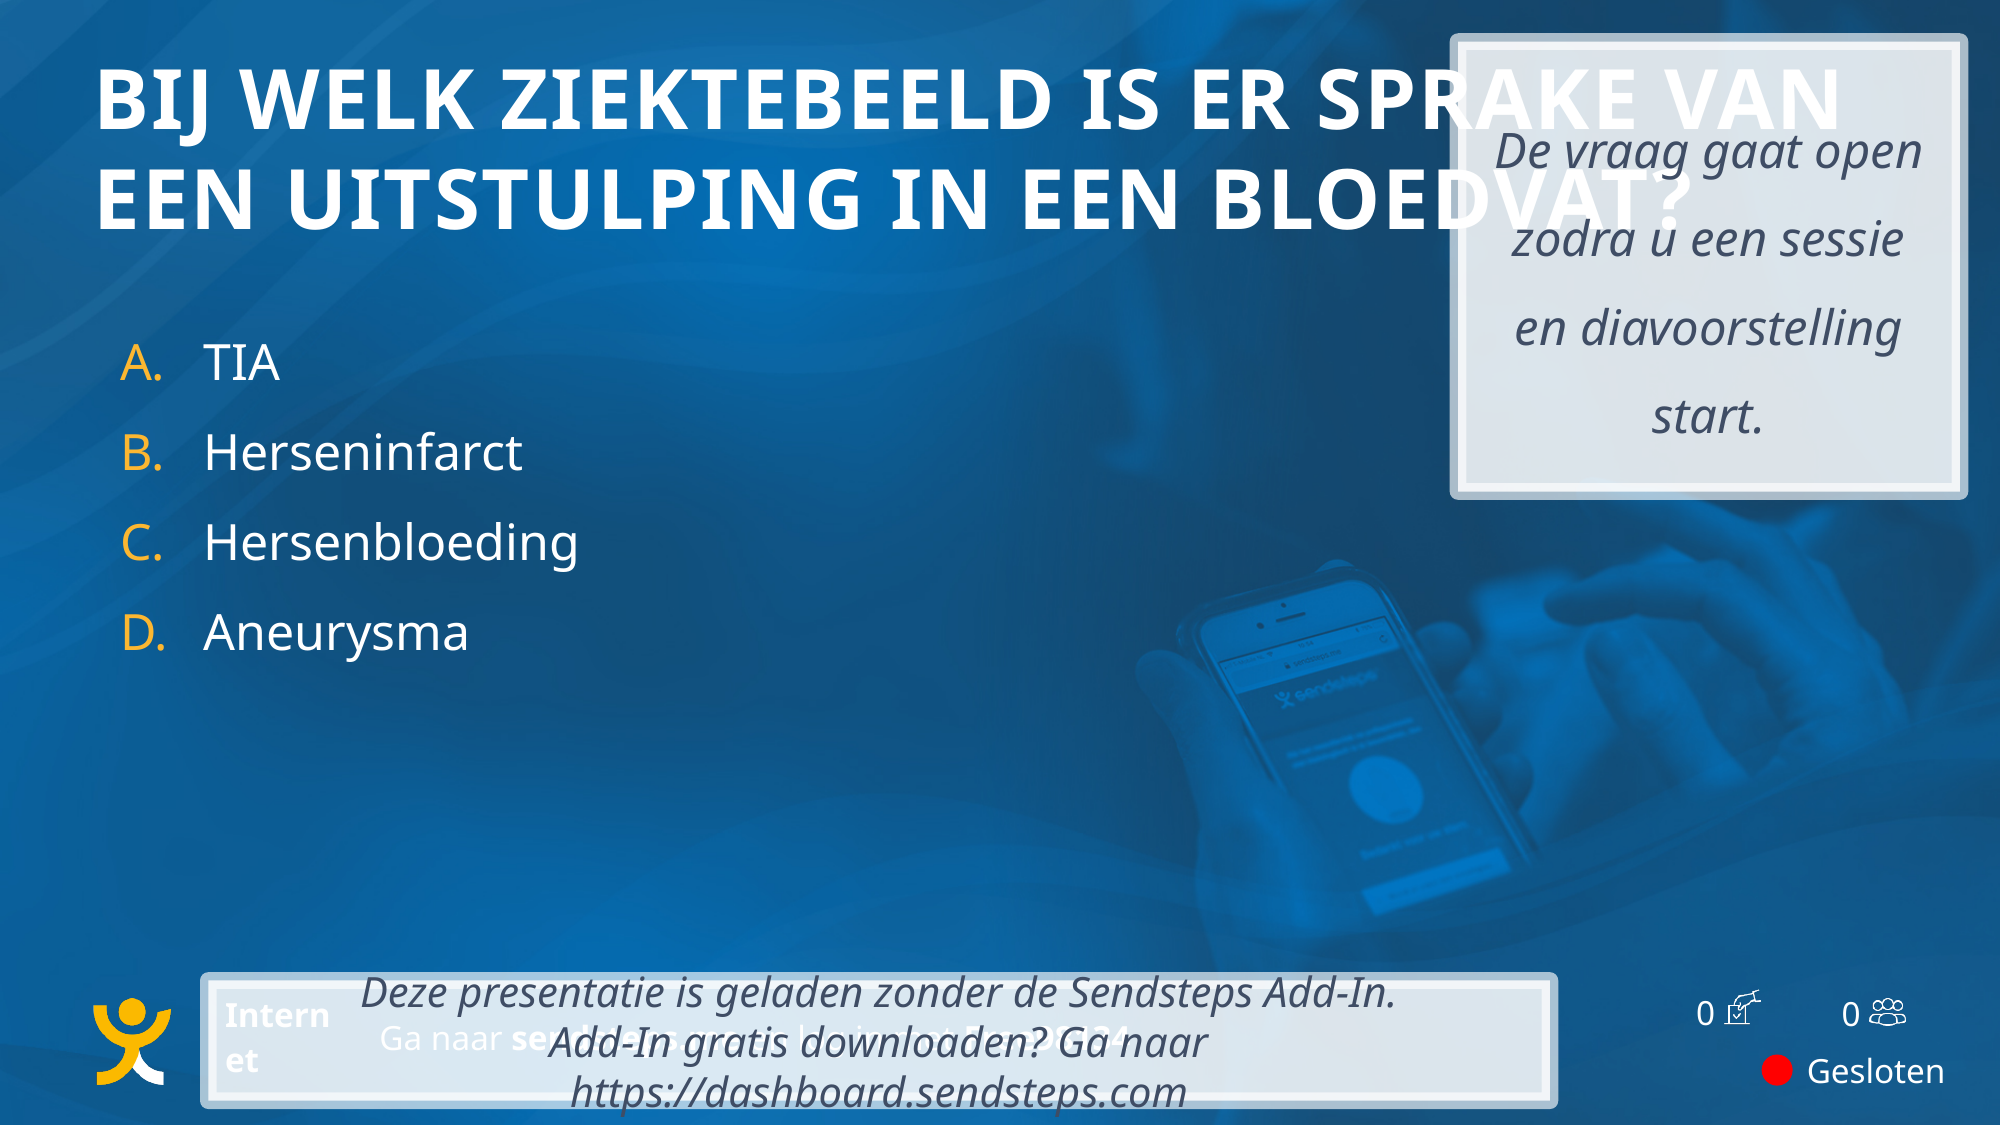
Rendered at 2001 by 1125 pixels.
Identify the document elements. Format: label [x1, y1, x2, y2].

text_box [1622, 987, 1761, 1036]
text_box [1767, 989, 1907, 1036]
picture [0, 0, 2000, 1125]
text_box [1749, 1042, 1981, 1098]
